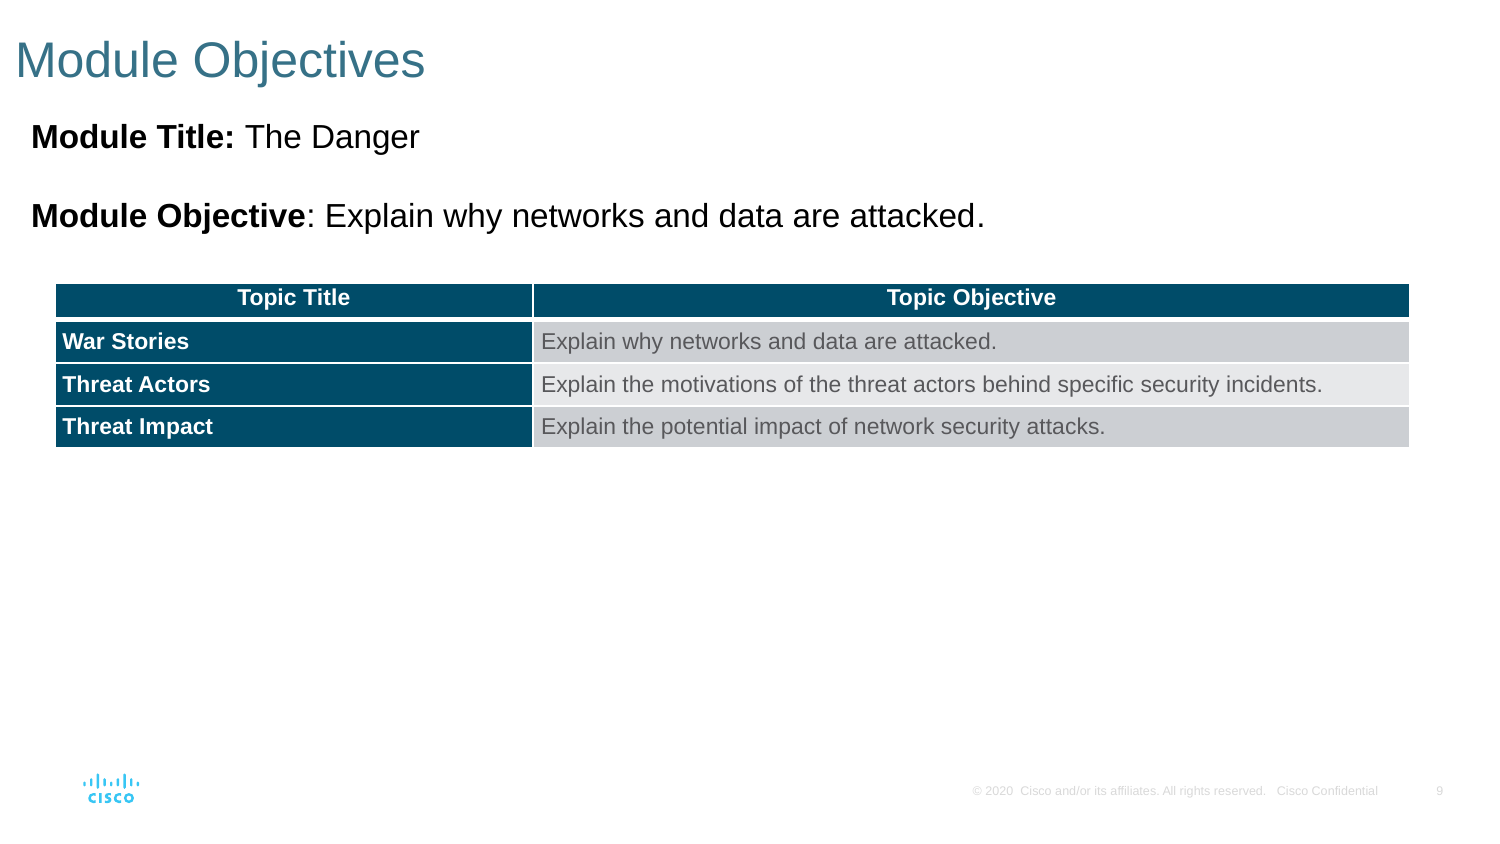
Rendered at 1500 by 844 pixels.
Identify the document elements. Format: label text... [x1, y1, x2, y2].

title Module Objectives [0, 6, 1500, 108]
table_cell War Stories [56, 322, 532, 362]
table_cell Explain why networks and data are attacked. [534, 322, 1409, 362]
table_header Topic Title [56, 284, 532, 317]
table_cell Explain the motivations of the threat actors behind specific security incidents. [534, 364, 1409, 405]
list Module Title: The Danger Module Objective: Explain why networks and data are attacked. [16, 107, 1449, 244]
table_cell Explain the potential impact of network security attacks. [534, 407, 1409, 447]
table_cell Threat Impact [56, 407, 532, 447]
table_header Topic Objective [534, 284, 1409, 317]
table_cell Threat Actors [56, 364, 532, 405]
